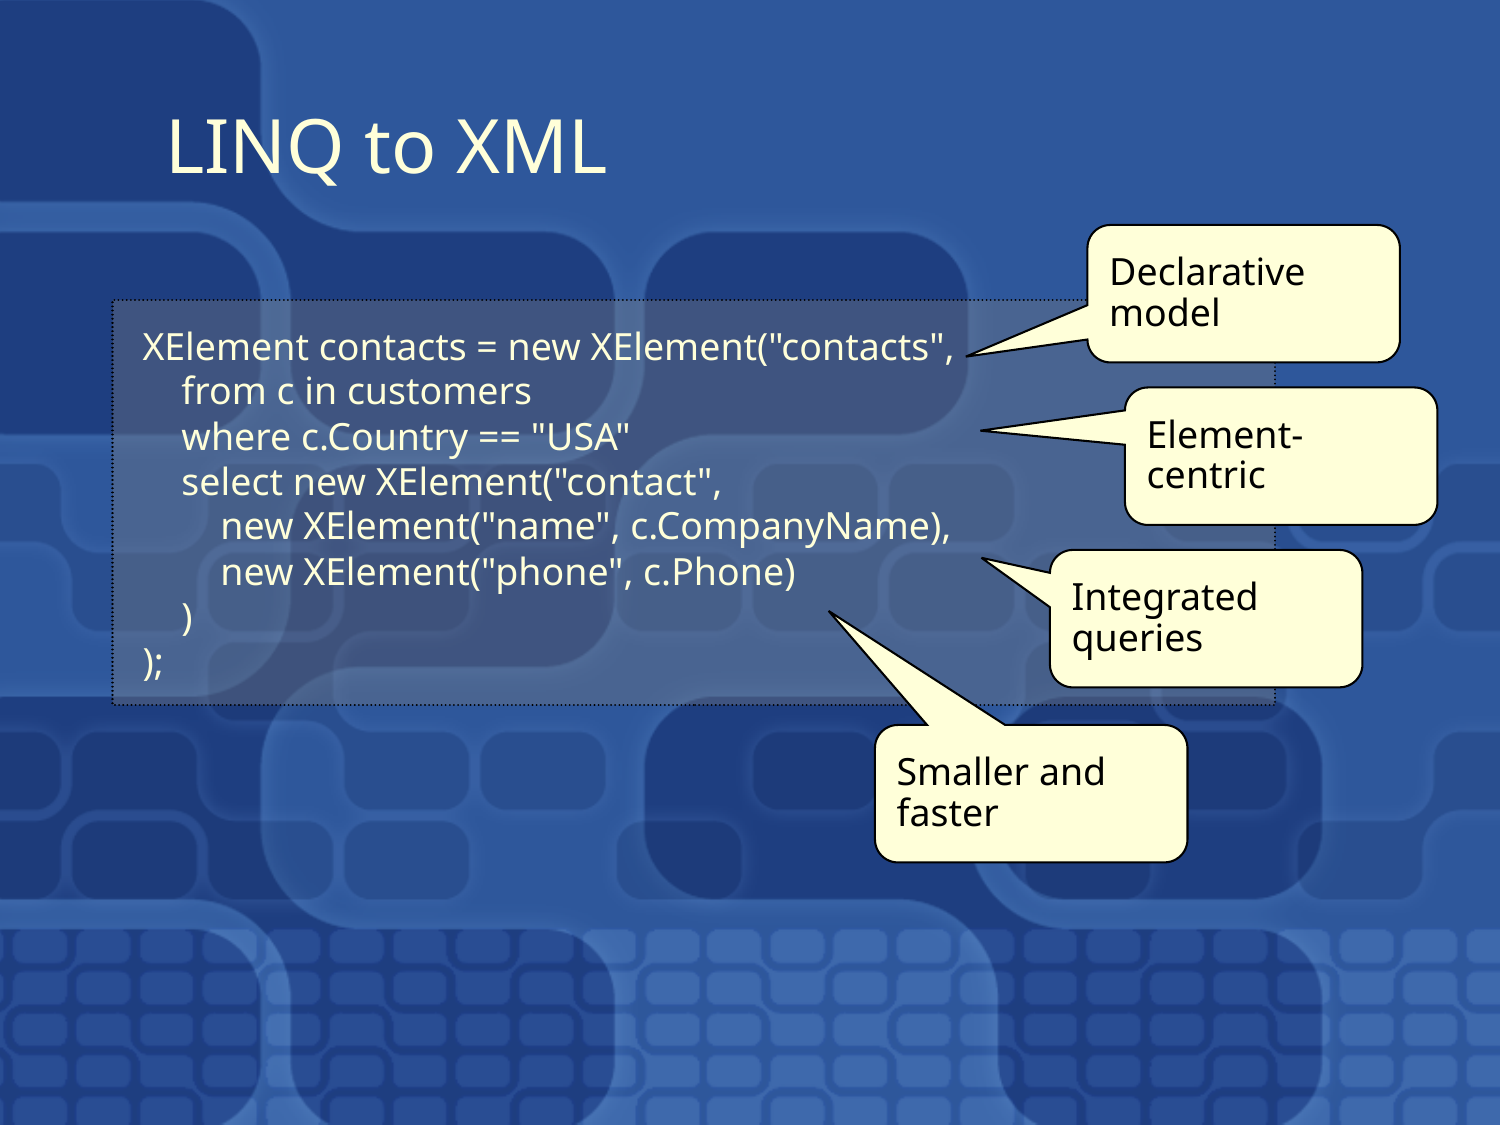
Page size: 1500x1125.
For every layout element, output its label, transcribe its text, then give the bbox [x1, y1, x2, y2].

text_box Smaller and faster [828, 610, 1188, 863]
text_box Declarative model [965, 224, 1400, 363]
text_box Integrated queries [981, 549, 1363, 688]
title LINQ to XML [149, 49, 1500, 238]
text_box XElement contacts = new XElement("contacts", from c in customers where c.Country == "USA" select new XElement("contact", new XElement("name", c.CompanyName), new XElement("phone", c.Phone) ) ); [112, 299, 1275, 705]
text_box Element-centric [980, 387, 1438, 525]
picture [0, 0, 1500, 1125]
